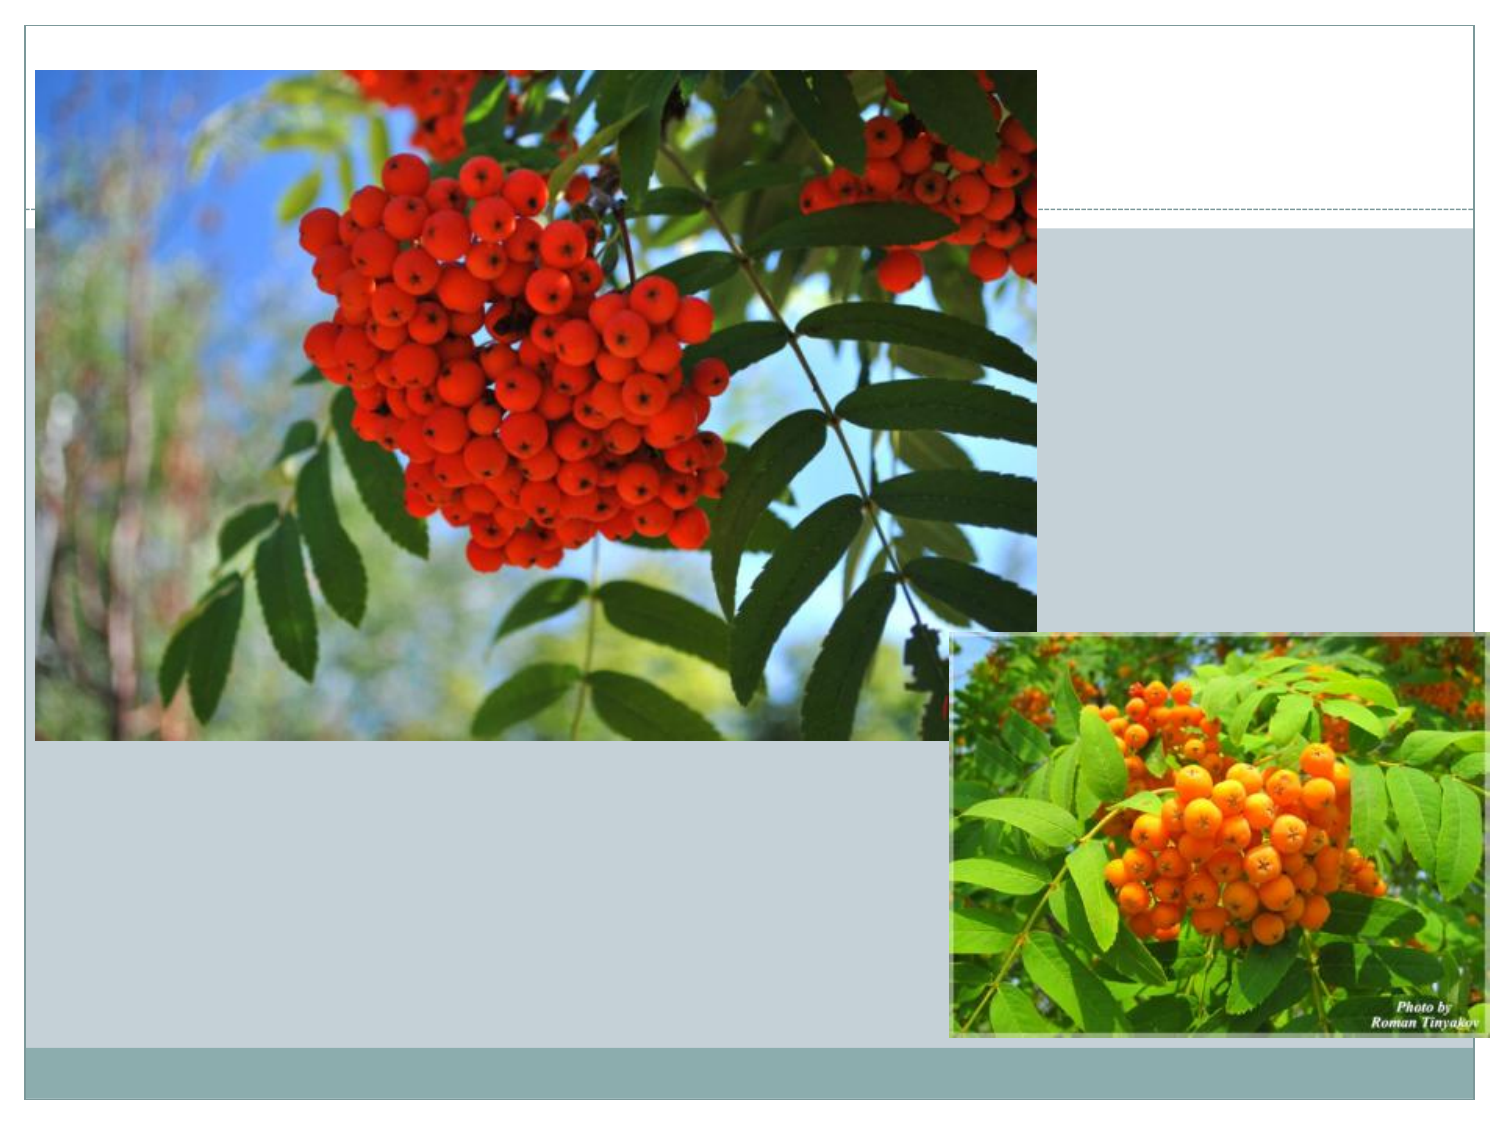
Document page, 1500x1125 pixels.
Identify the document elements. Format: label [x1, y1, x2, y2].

picture [34, 70, 1491, 1039]
